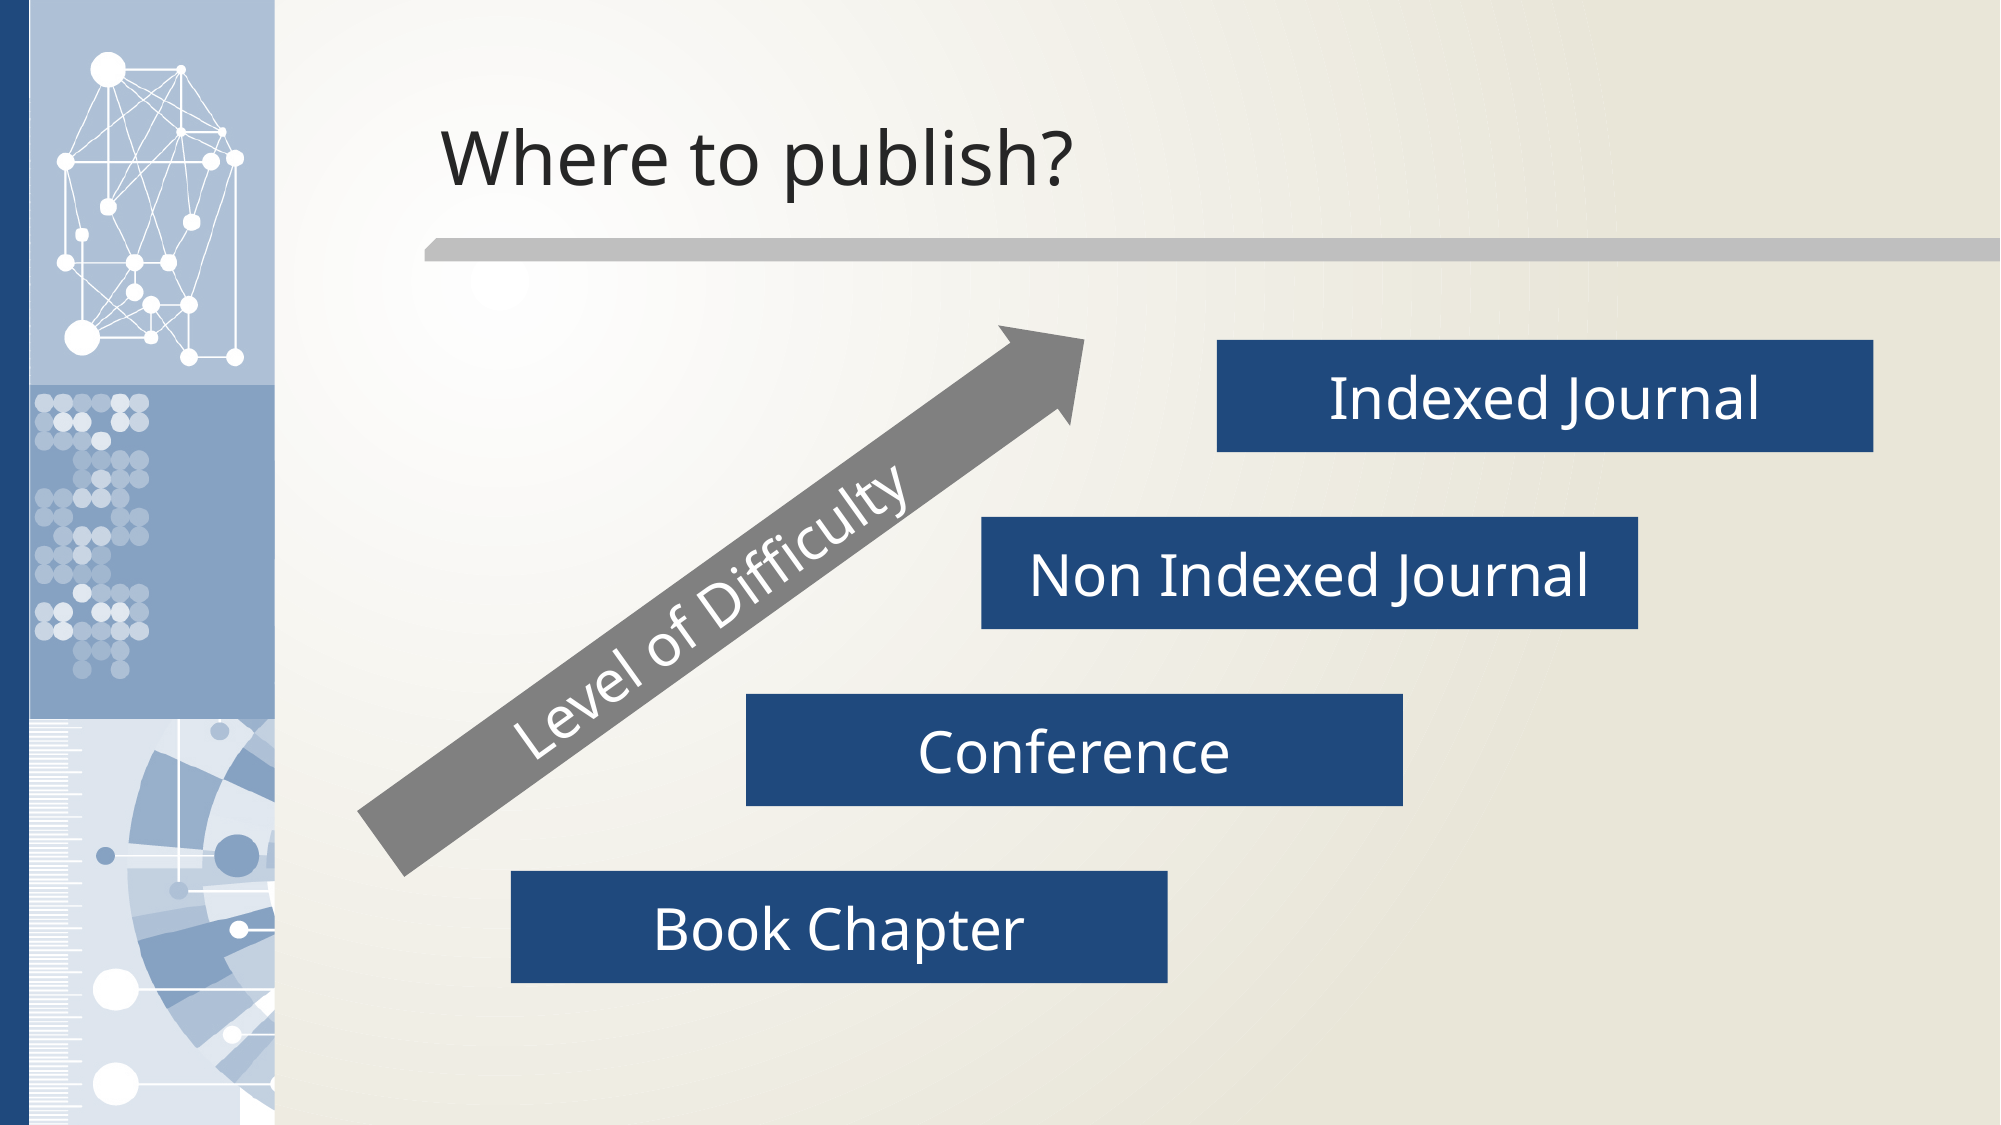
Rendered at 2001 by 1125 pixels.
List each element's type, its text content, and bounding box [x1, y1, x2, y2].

text_box Indexed Journal [1216, 339, 1874, 453]
title Where to publish? [425, 102, 1888, 313]
text_box Non Indexed Journal [981, 516, 1639, 630]
text_box Conference [746, 693, 1403, 807]
text_box Level of Difficulty [357, 325, 1085, 877]
text_box Book Chapter [510, 870, 1168, 984]
